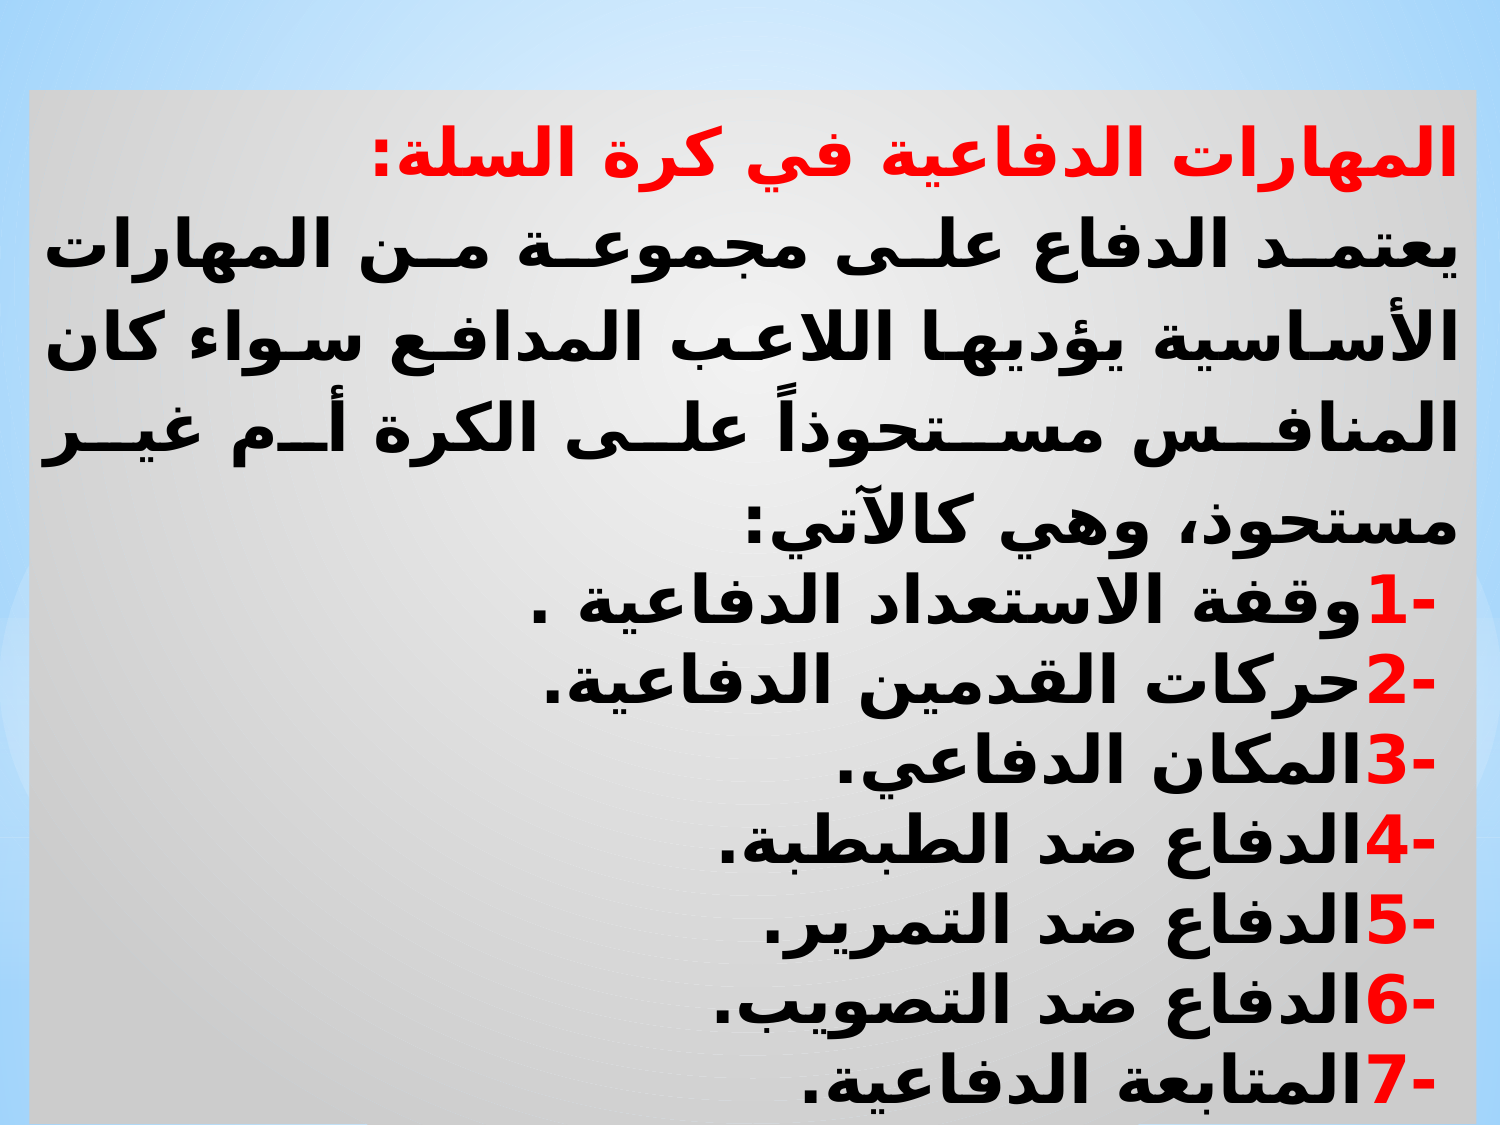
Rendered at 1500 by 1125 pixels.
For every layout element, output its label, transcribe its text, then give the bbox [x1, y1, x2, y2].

text_box المهارات الدفاعية في كرة السلة: يعتمد الدفاع على مجموعة من المهارات الأساسية يؤديها اللاعب المدافع سواء كان المنافس مستحوذاً على الكرة أم غير مستحوذ، وهي كالآتي: -1وقفة الاستعداد الدفاعية . -2حركات القدمين الدفاعية. -3المكان الدفاعي. -4الدفاع ضد الطبطبة. -5الدفاع ضد التمرير. -6الدفاع ضد التصويب. -7المتابعة الدفاعية. [29, 90, 1477, 1125]
